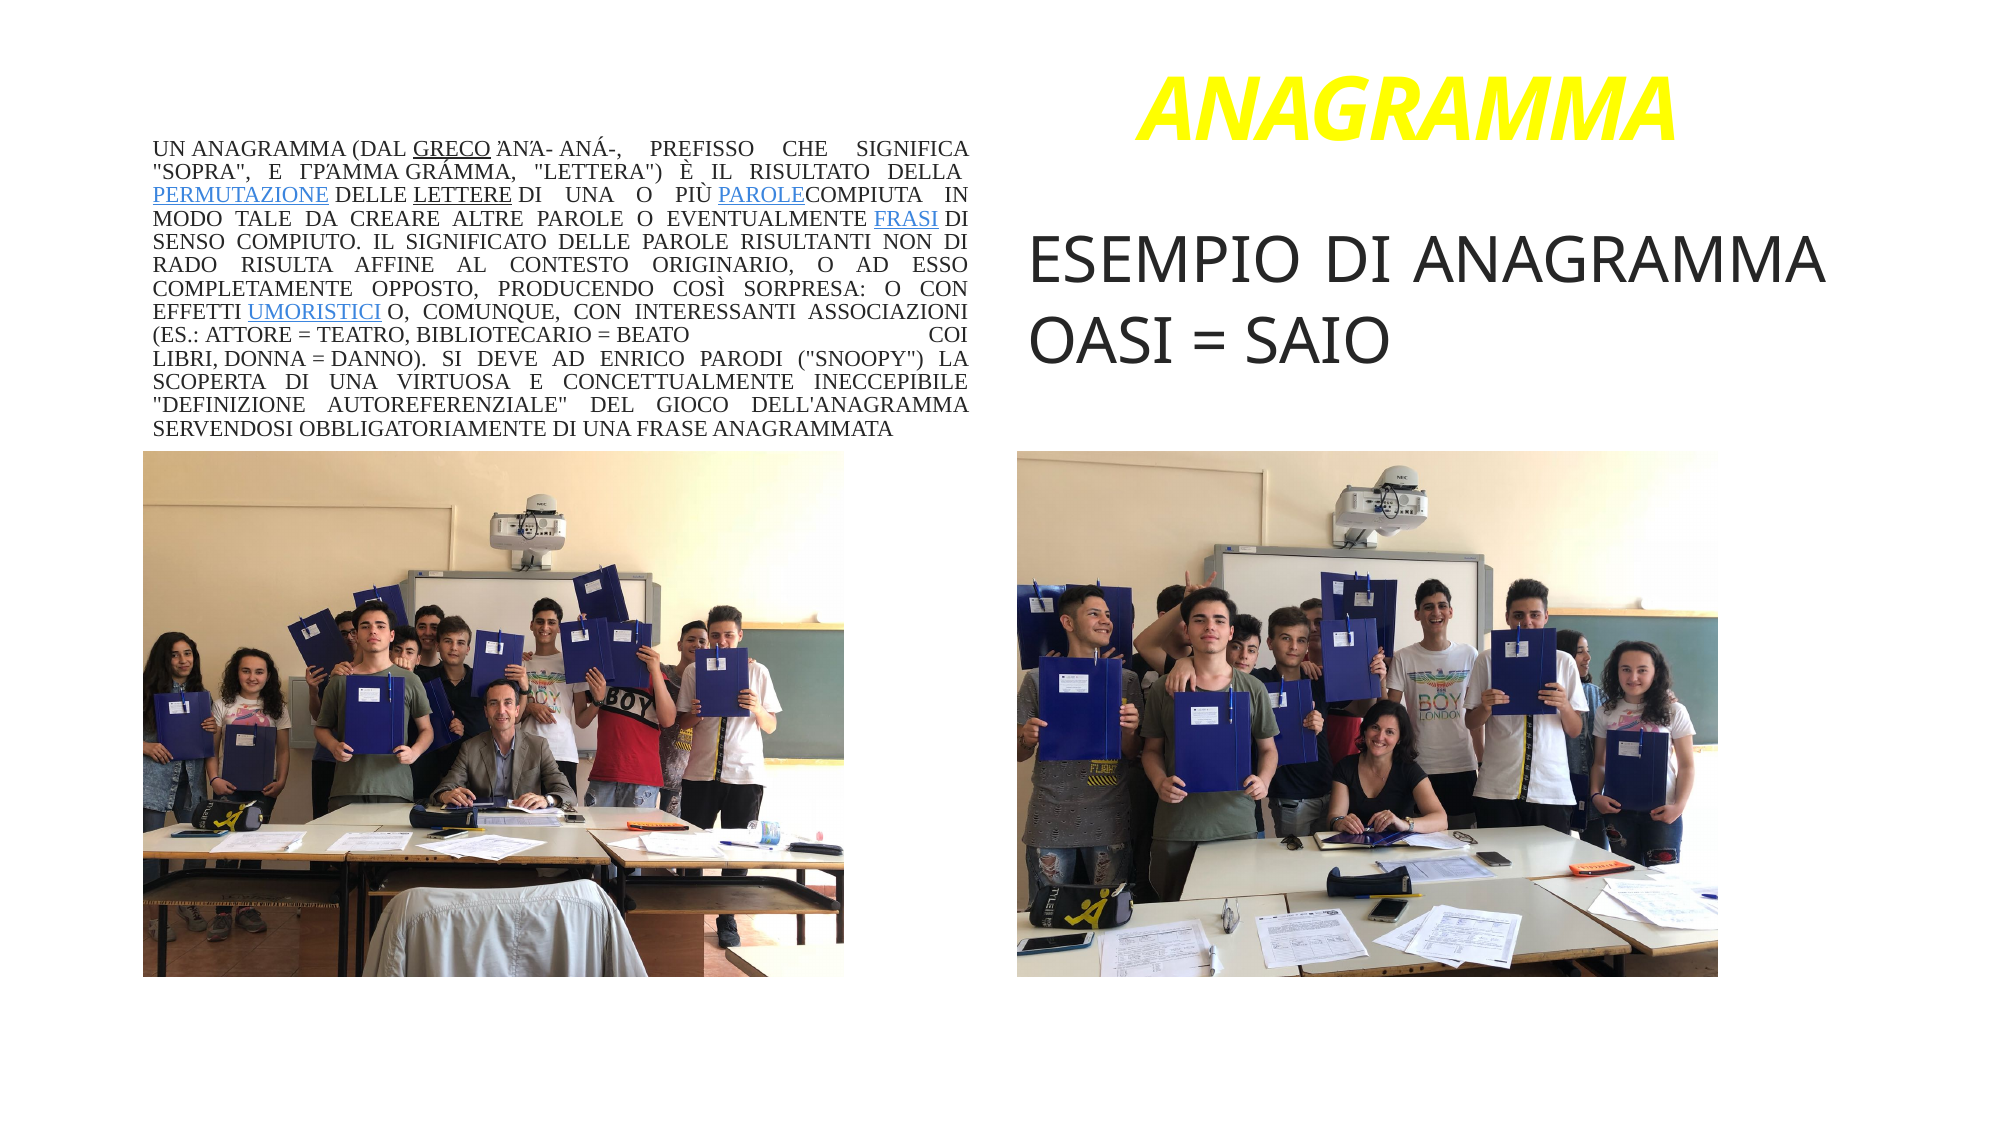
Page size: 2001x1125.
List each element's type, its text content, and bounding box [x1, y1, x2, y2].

title ANAGRAMMA [137, 59, 1863, 168]
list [1017, 450, 1719, 977]
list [143, 451, 844, 977]
list Esempio di anagramma Oasi = saio [1012, 196, 1863, 411]
list Un anagramma (dal greco ἀνά- aná-, prefisso che significa "sopra", e γράμμα grámma, "lettera") è il risultato della permutazione delle lettere di una o più parolecompiuta in modo tale da creare altre parole o eventualmente frasi di senso compiuto. Il significato delle parole risultanti non di rado risulta affine al contesto originario, o ad esso completamente opposto, producendo così sorpresa: o con effetti umoristici o, comunque, con interessanti associazioni (es.: attore = teatro, bibliotecario = beato coi libri, donna = danno). Si deve ad Enrico Parodi ("Snoopy") la scoperta di una virtuosa e concettualmente ineccepibile "definizione autoreferenziale" del gioco dell'anagramma servendosi obbligatoriamente di una frase anagrammata [137, 167, 984, 411]
